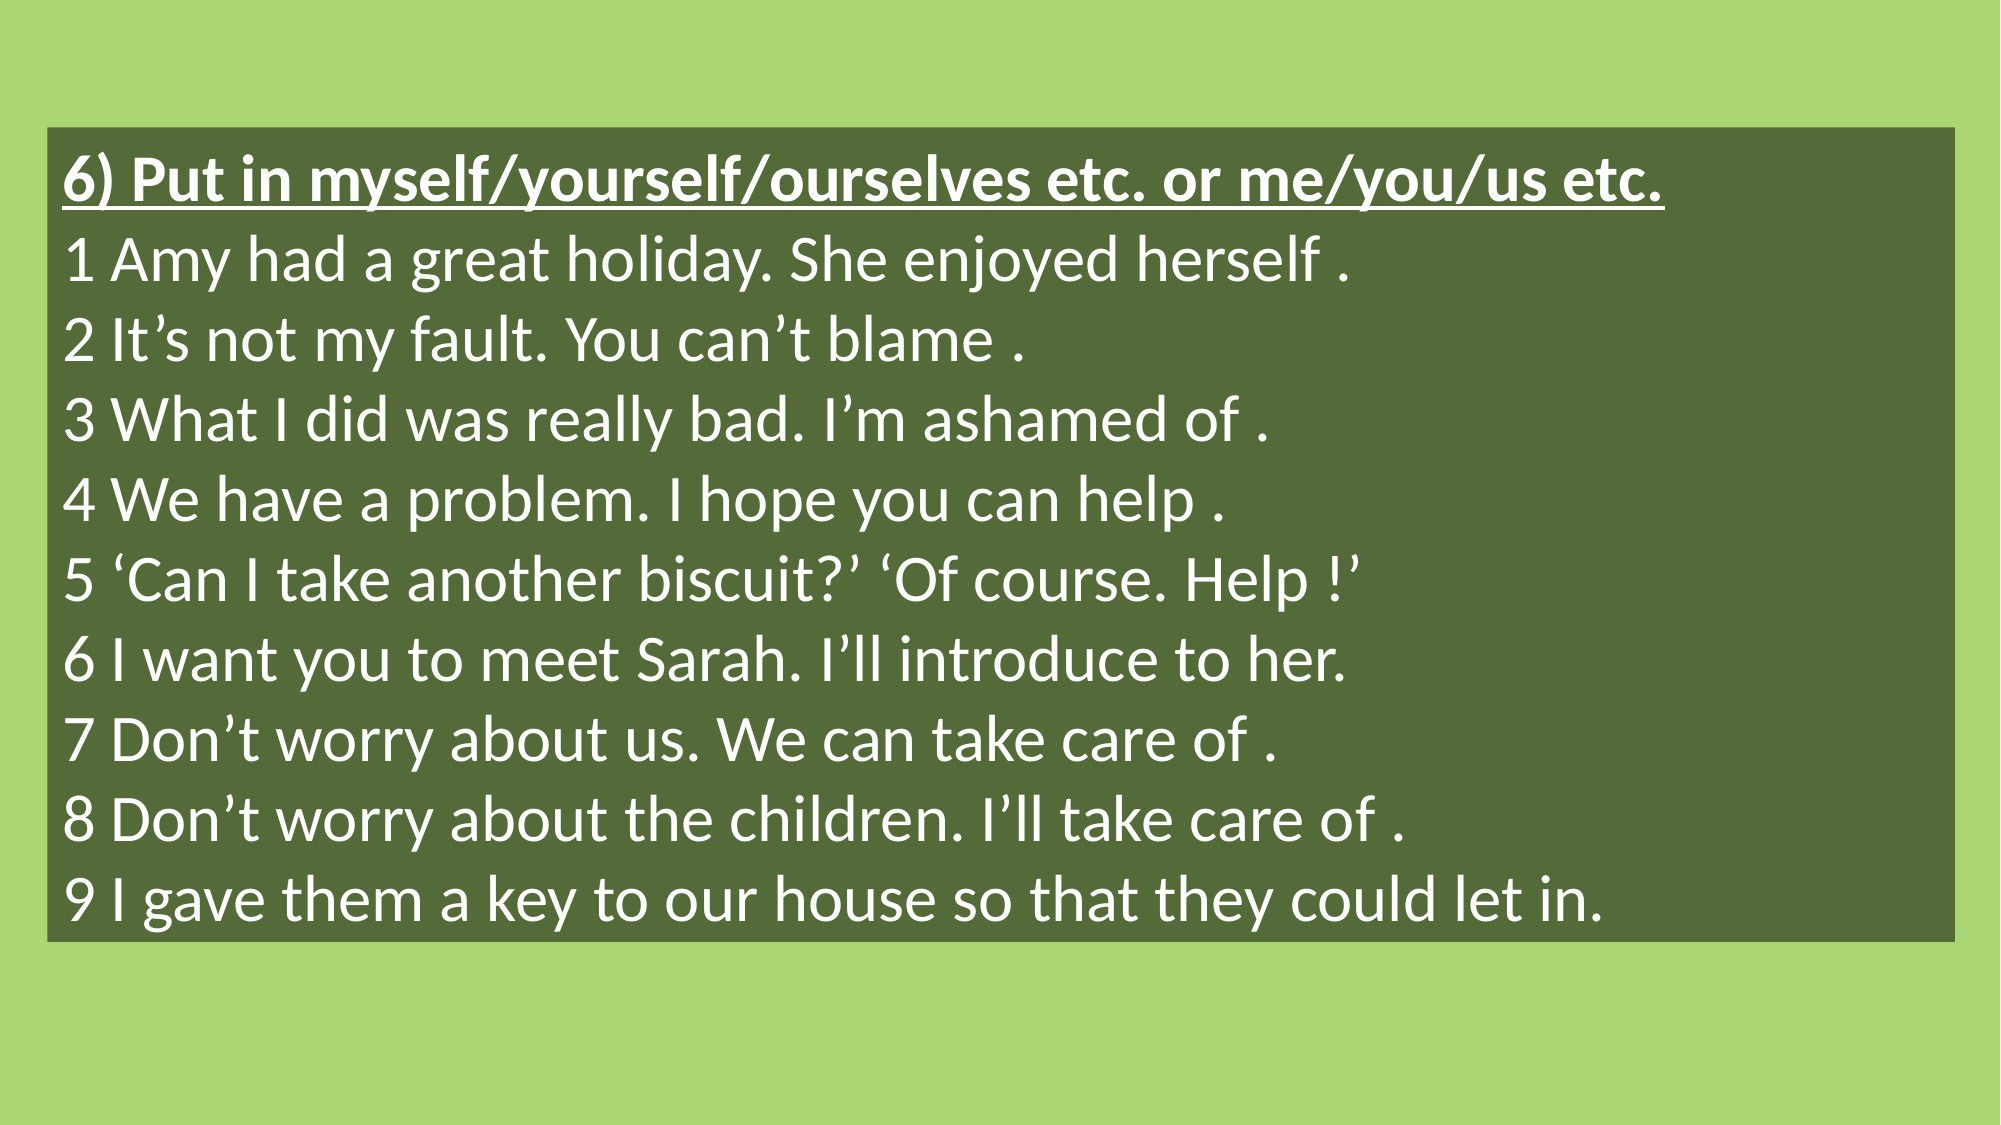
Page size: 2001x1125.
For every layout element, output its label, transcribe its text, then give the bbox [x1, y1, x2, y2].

text_box 6) Put in myself/yourself/ourselves etc. or me/you/us etc. 1 Amy had a great holiday. She enjoyed herself . 2 It’s not my fault. You can’t blame . 3 What I did was really bad. I’m ashamed of . 4 We have a problem. I hope you can help . 5 ‘Can I take another biscuit?’ ‘Of course. Help !’ 6 I want you to meet Sarah. I’ll introduce to her. 7 Don’t worry about us. We can take care of . 8 Don’t worry about the children. I’ll take care of . 9 I gave them a key to our house so that they could let in. [47, 127, 1955, 942]
